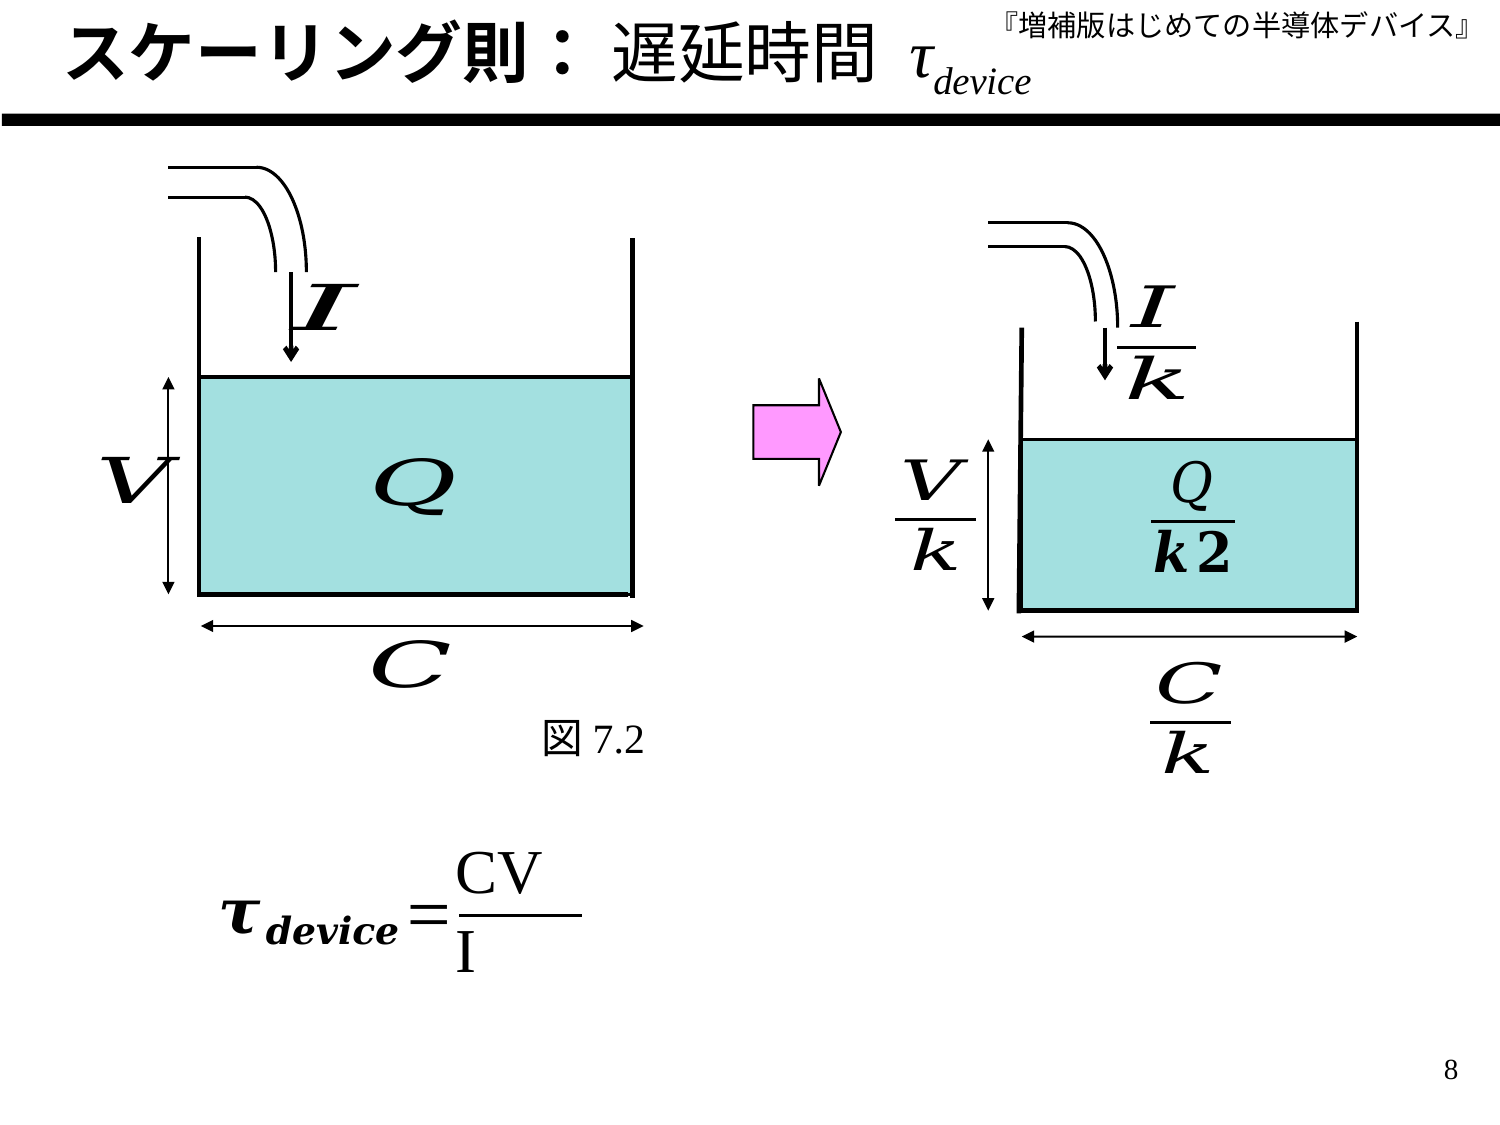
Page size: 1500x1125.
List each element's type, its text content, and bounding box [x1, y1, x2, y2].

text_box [96, 166, 644, 703]
title スケーリング則： 遅延時間 τdevice [62, 19, 1438, 102]
text_box [753, 378, 841, 486]
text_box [889, 186, 1358, 788]
text_box 図7.2 [526, 704, 660, 769]
text_box 8 [1161, 1042, 1474, 1118]
